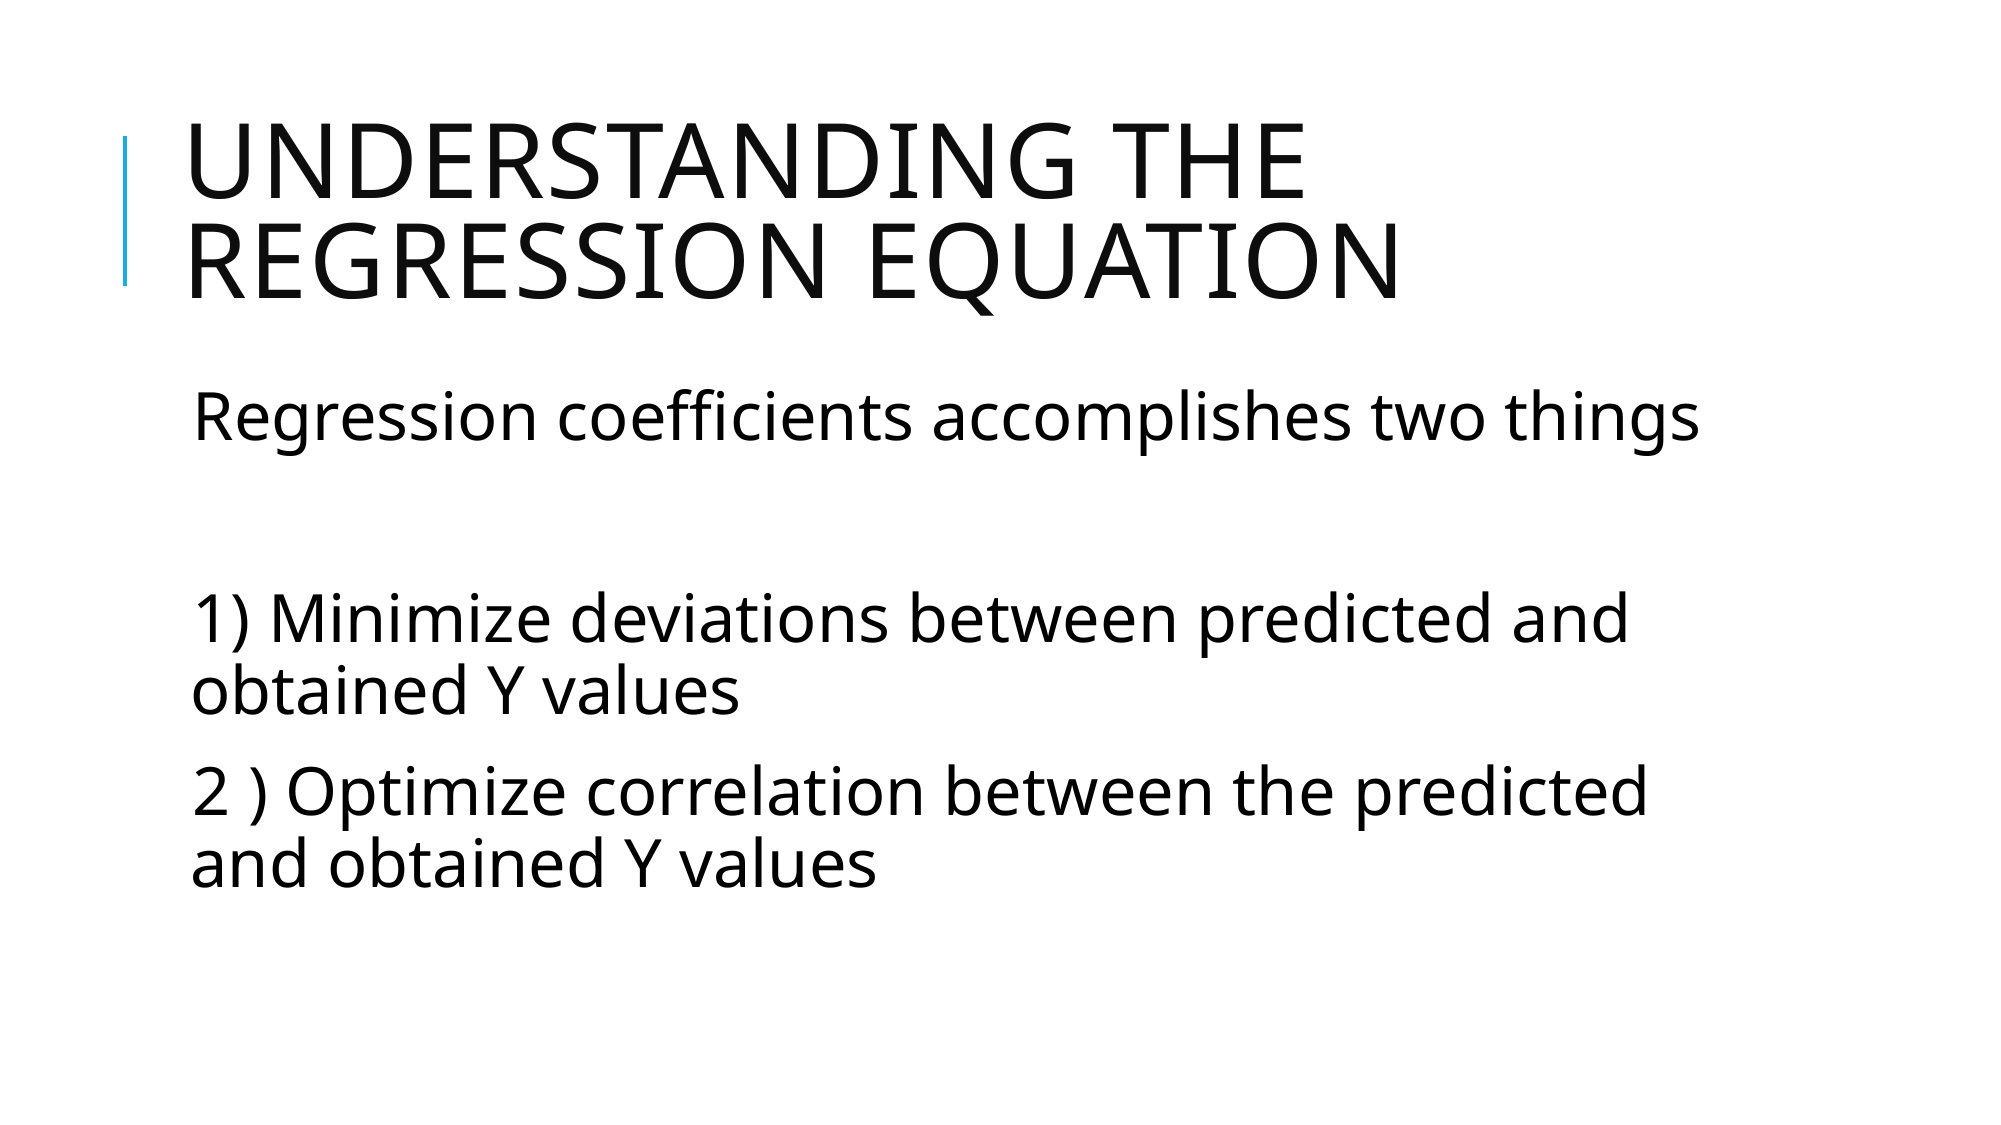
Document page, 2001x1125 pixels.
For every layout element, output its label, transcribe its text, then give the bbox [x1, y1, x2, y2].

list Regression coefficients accomplishes two things 1) Minimize deviations between predicted and obtained Y values 2 ) Optimize correlation between the predicted and obtained Y values [168, 375, 1763, 1035]
title Understanding the regression equation [168, 96, 1763, 342]
